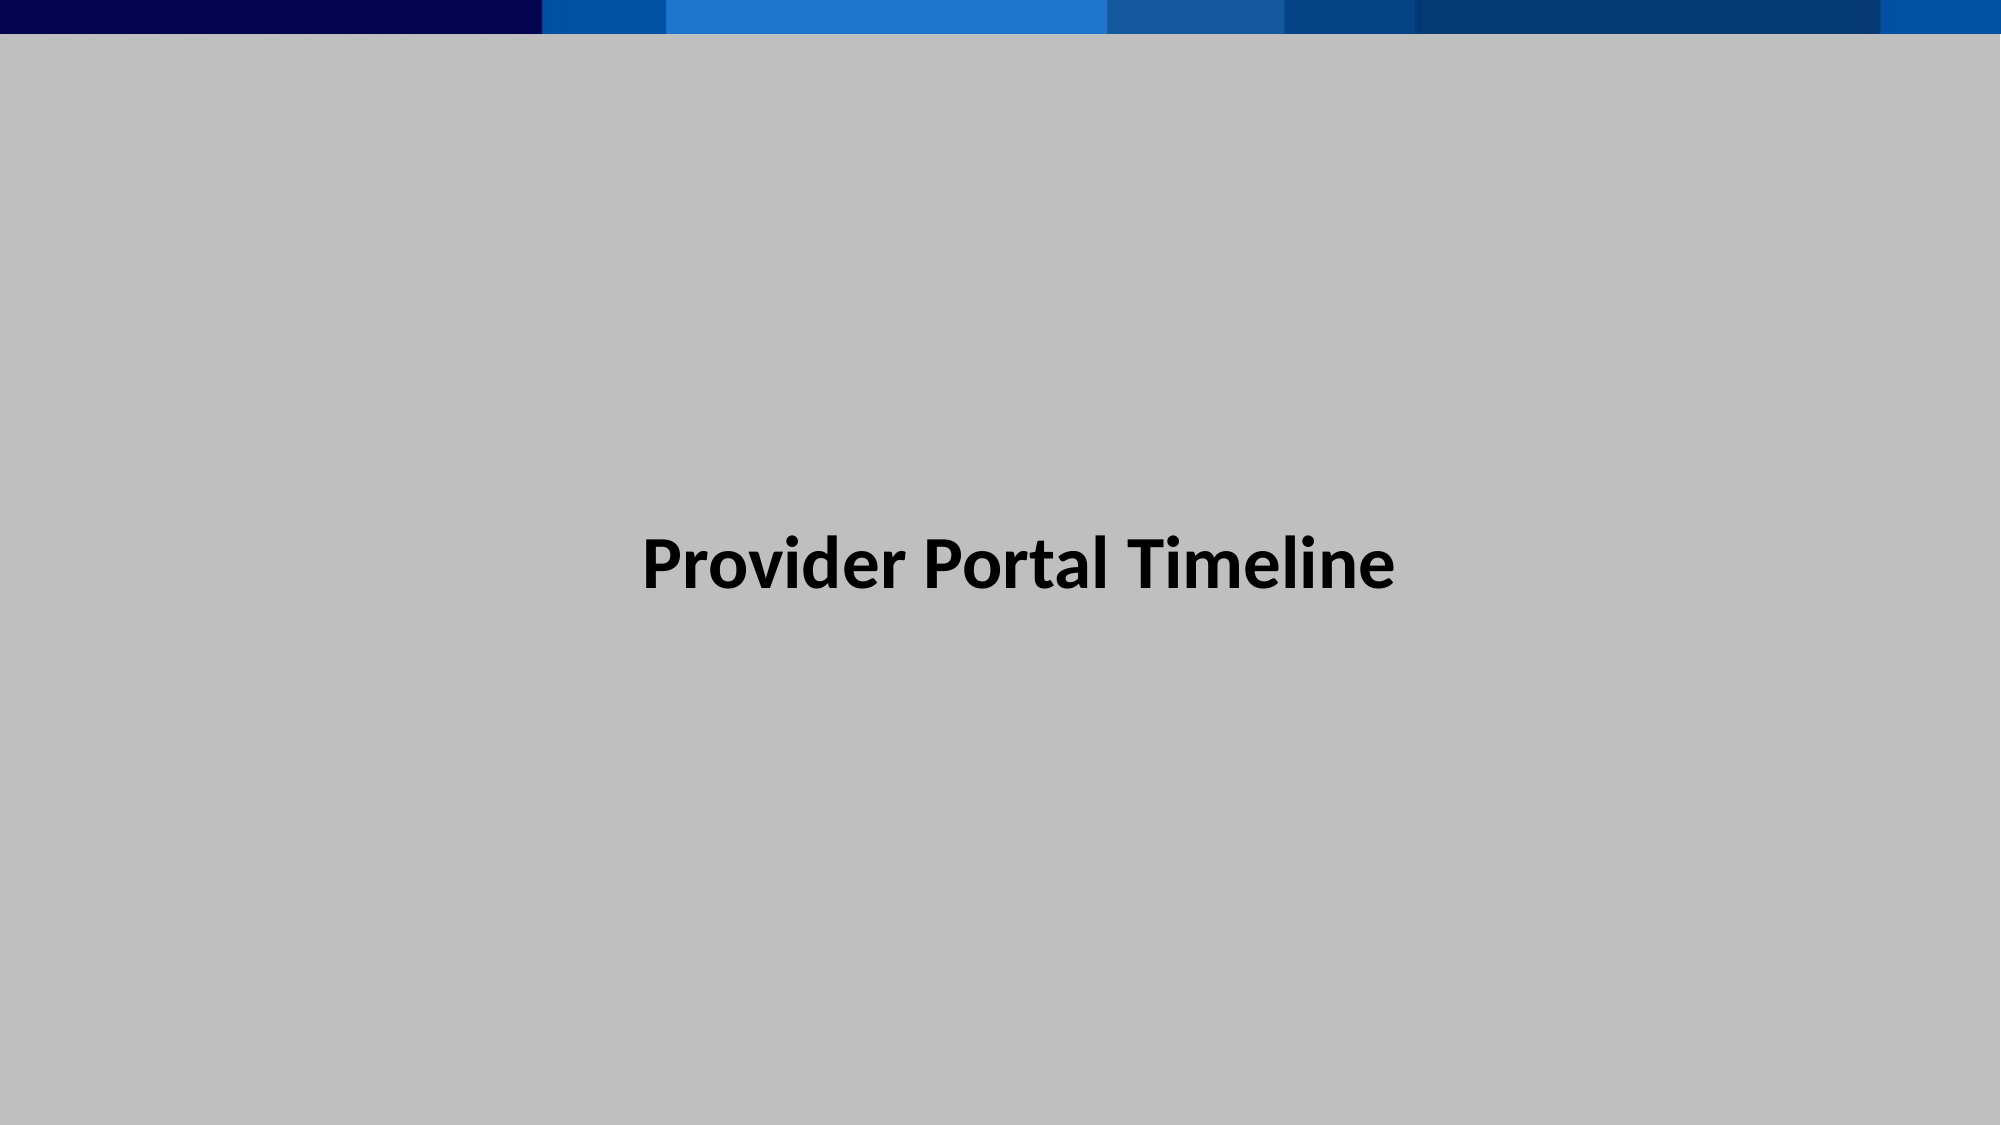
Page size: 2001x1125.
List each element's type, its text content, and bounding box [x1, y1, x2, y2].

text_box [0, 0, 2000, 34]
text_box Provider Portal Timeline [511, 506, 1528, 612]
